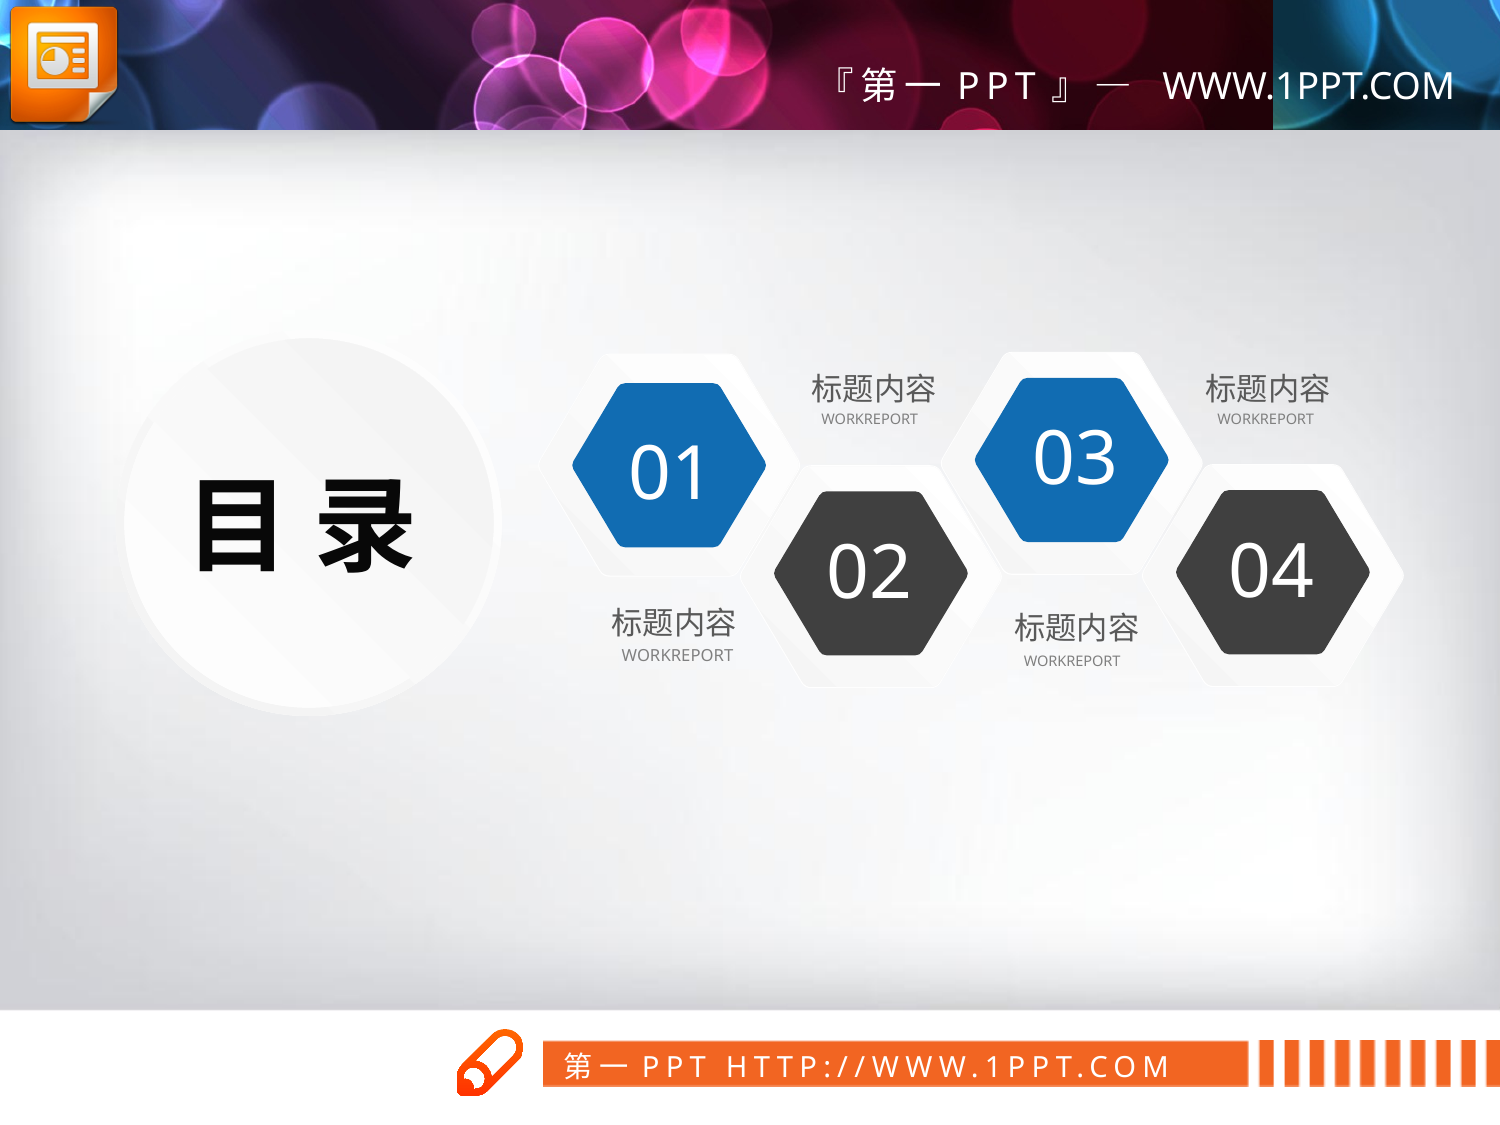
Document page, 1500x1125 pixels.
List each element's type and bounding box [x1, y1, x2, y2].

text_box [115, 329, 503, 717]
text_box [999, 600, 1169, 678]
text_box [796, 361, 966, 436]
text_box [1141, 463, 1405, 688]
text_box [940, 351, 1204, 576]
text_box [1190, 361, 1360, 436]
text_box [537, 353, 801, 577]
text_box [596, 595, 766, 674]
picture [0, 0, 1500, 1012]
text_box [739, 464, 1003, 689]
picture [543, 1040, 1500, 1087]
